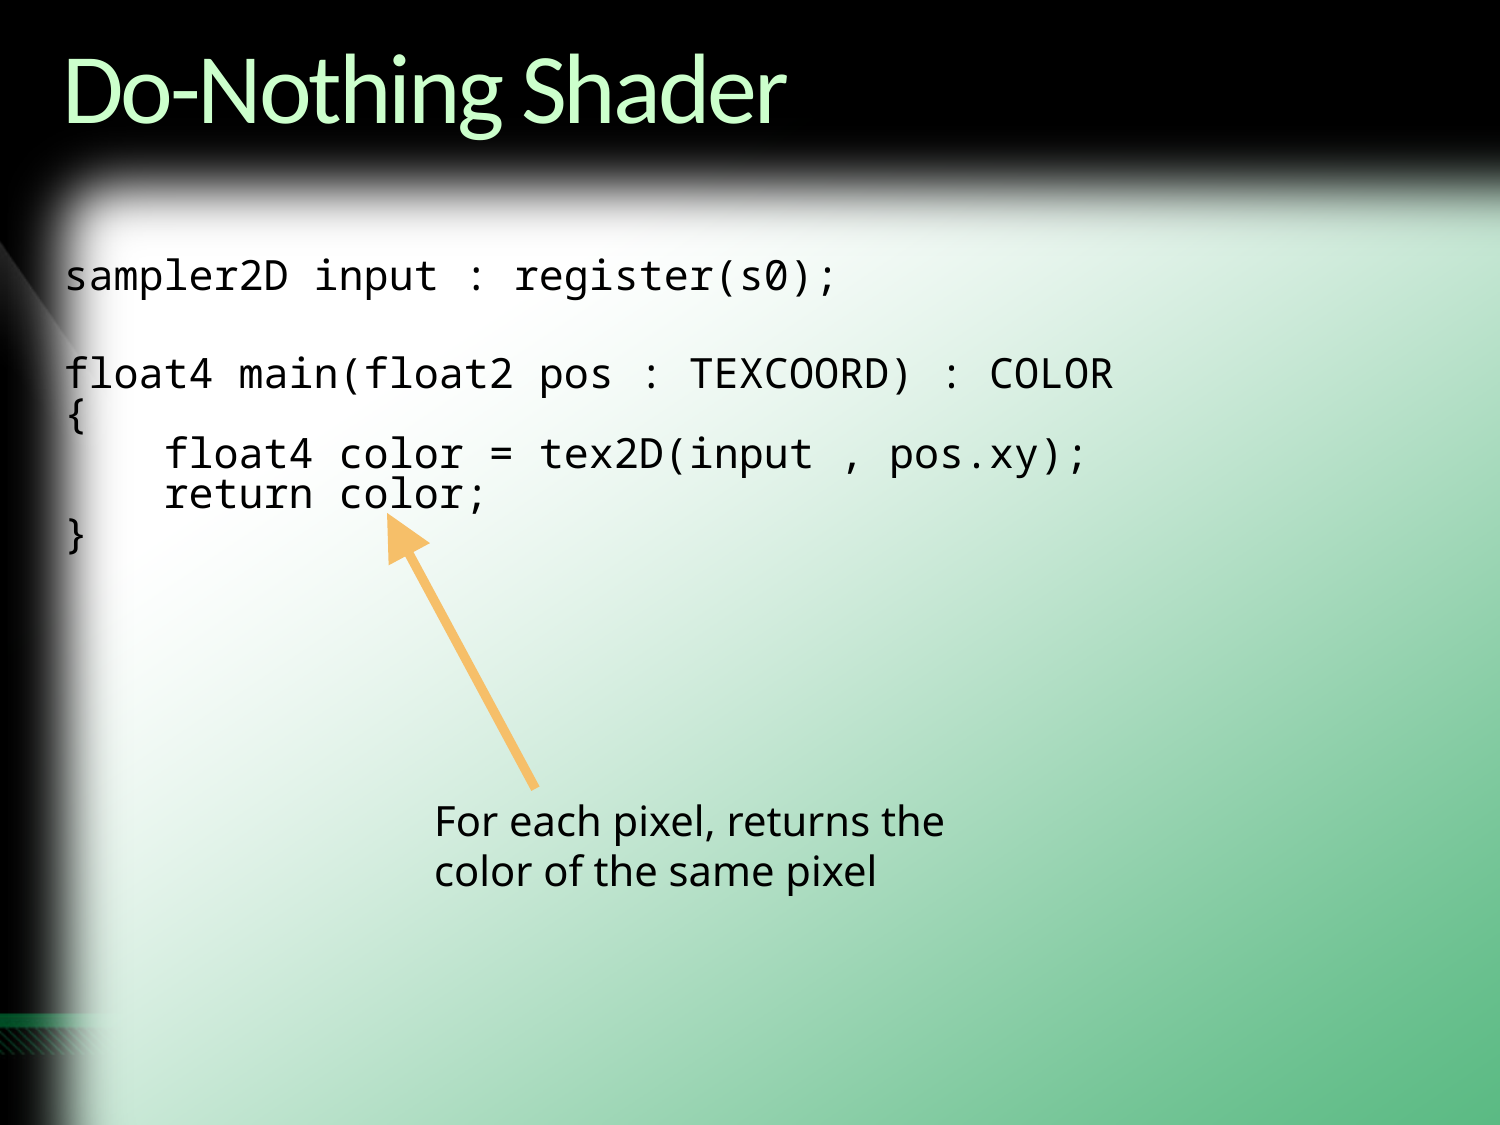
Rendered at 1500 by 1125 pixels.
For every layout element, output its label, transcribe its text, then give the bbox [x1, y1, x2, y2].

title Do-Nothing Shader [62, 37, 1438, 147]
list sampler2D input : register(s0); float4 main(float2 pos : TEXCOORD) : COLOR { float4 color = tex2D(input , pos.xy); return color; } [63, 257, 1433, 537]
text_box [387, 512, 536, 789]
picture [0, 0, 1500, 1125]
text_box For each pixel, returns the color of the same pixel [419, 787, 1004, 902]
